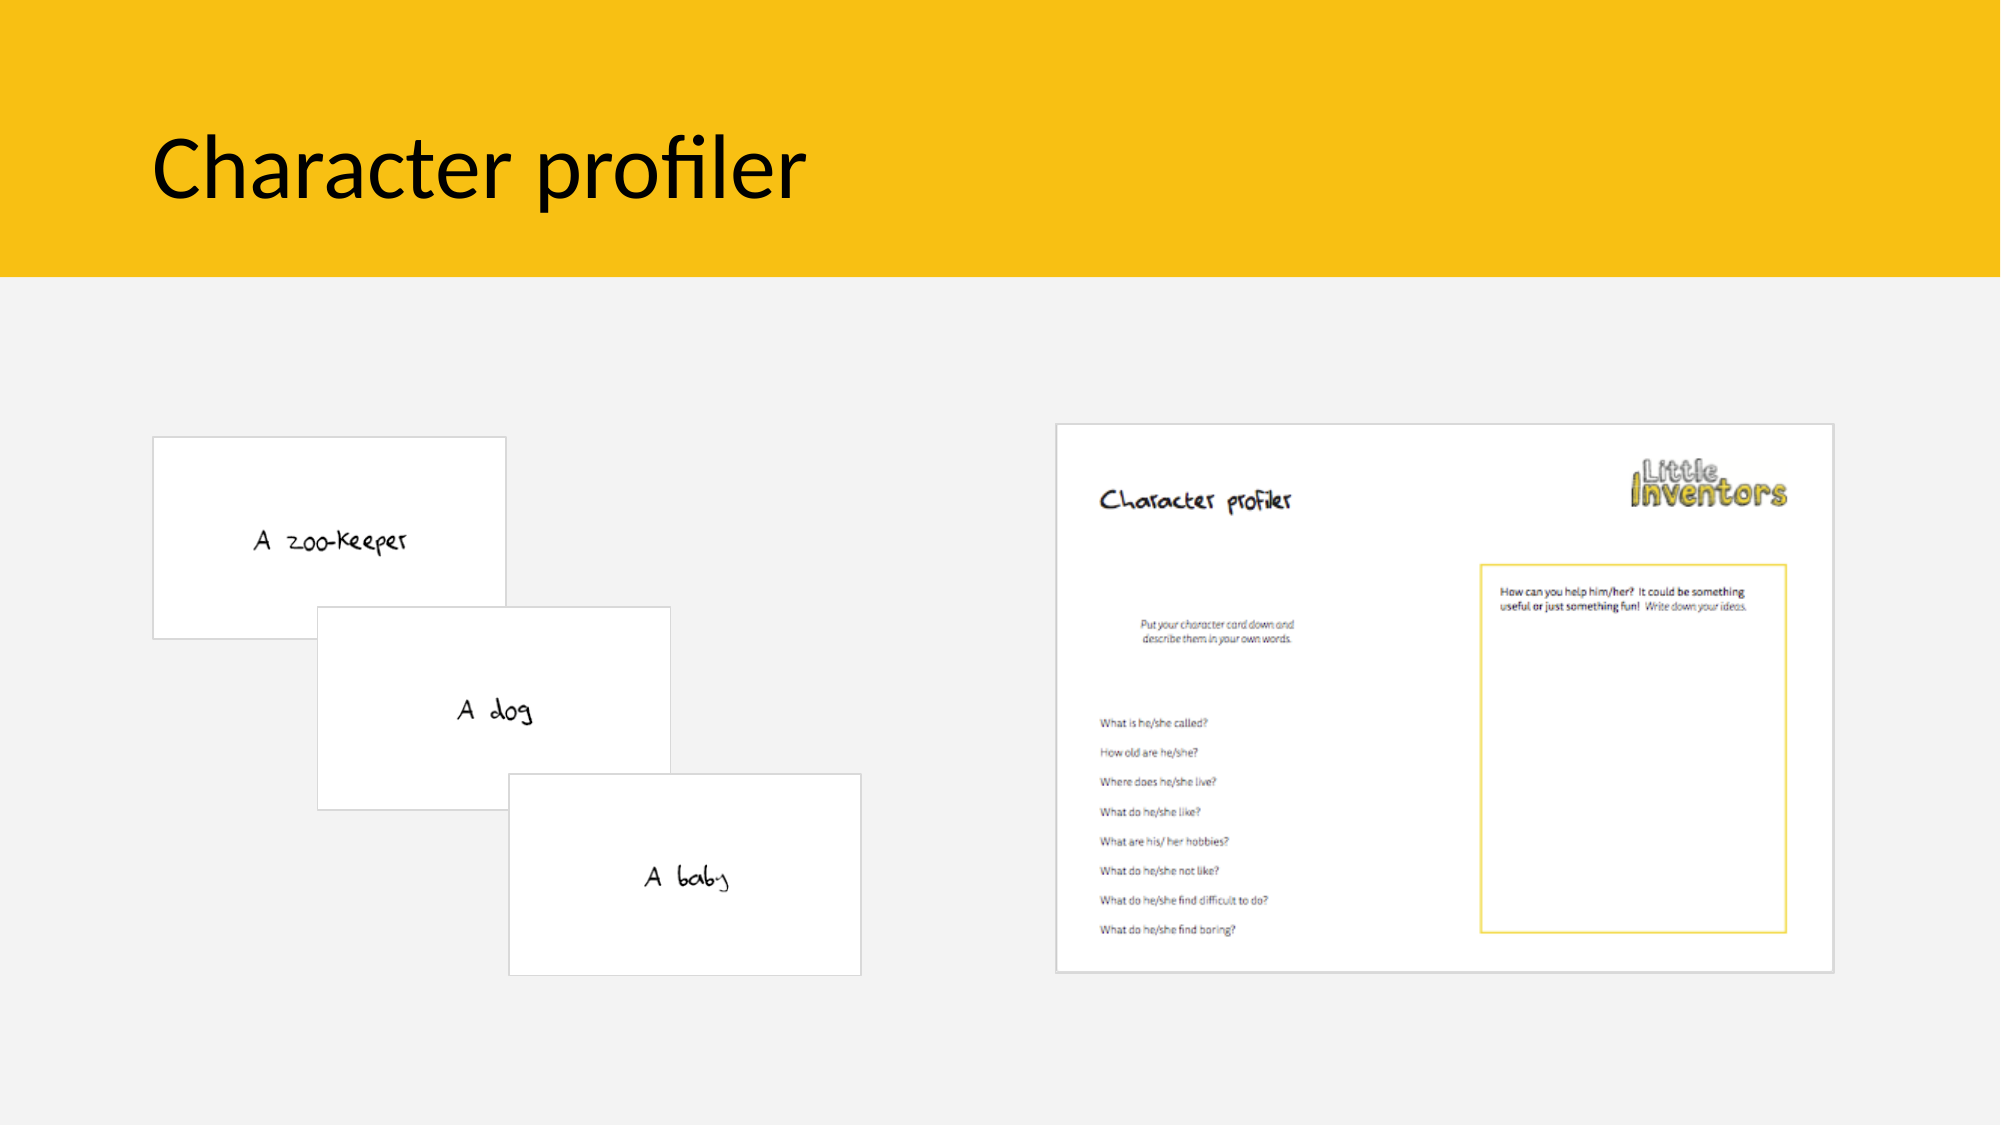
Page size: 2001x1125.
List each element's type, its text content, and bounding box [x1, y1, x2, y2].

picture [153, 437, 861, 976]
title Character profiler [137, 59, 1863, 278]
picture [1056, 424, 1834, 973]
text_box [0, 277, 2000, 1125]
